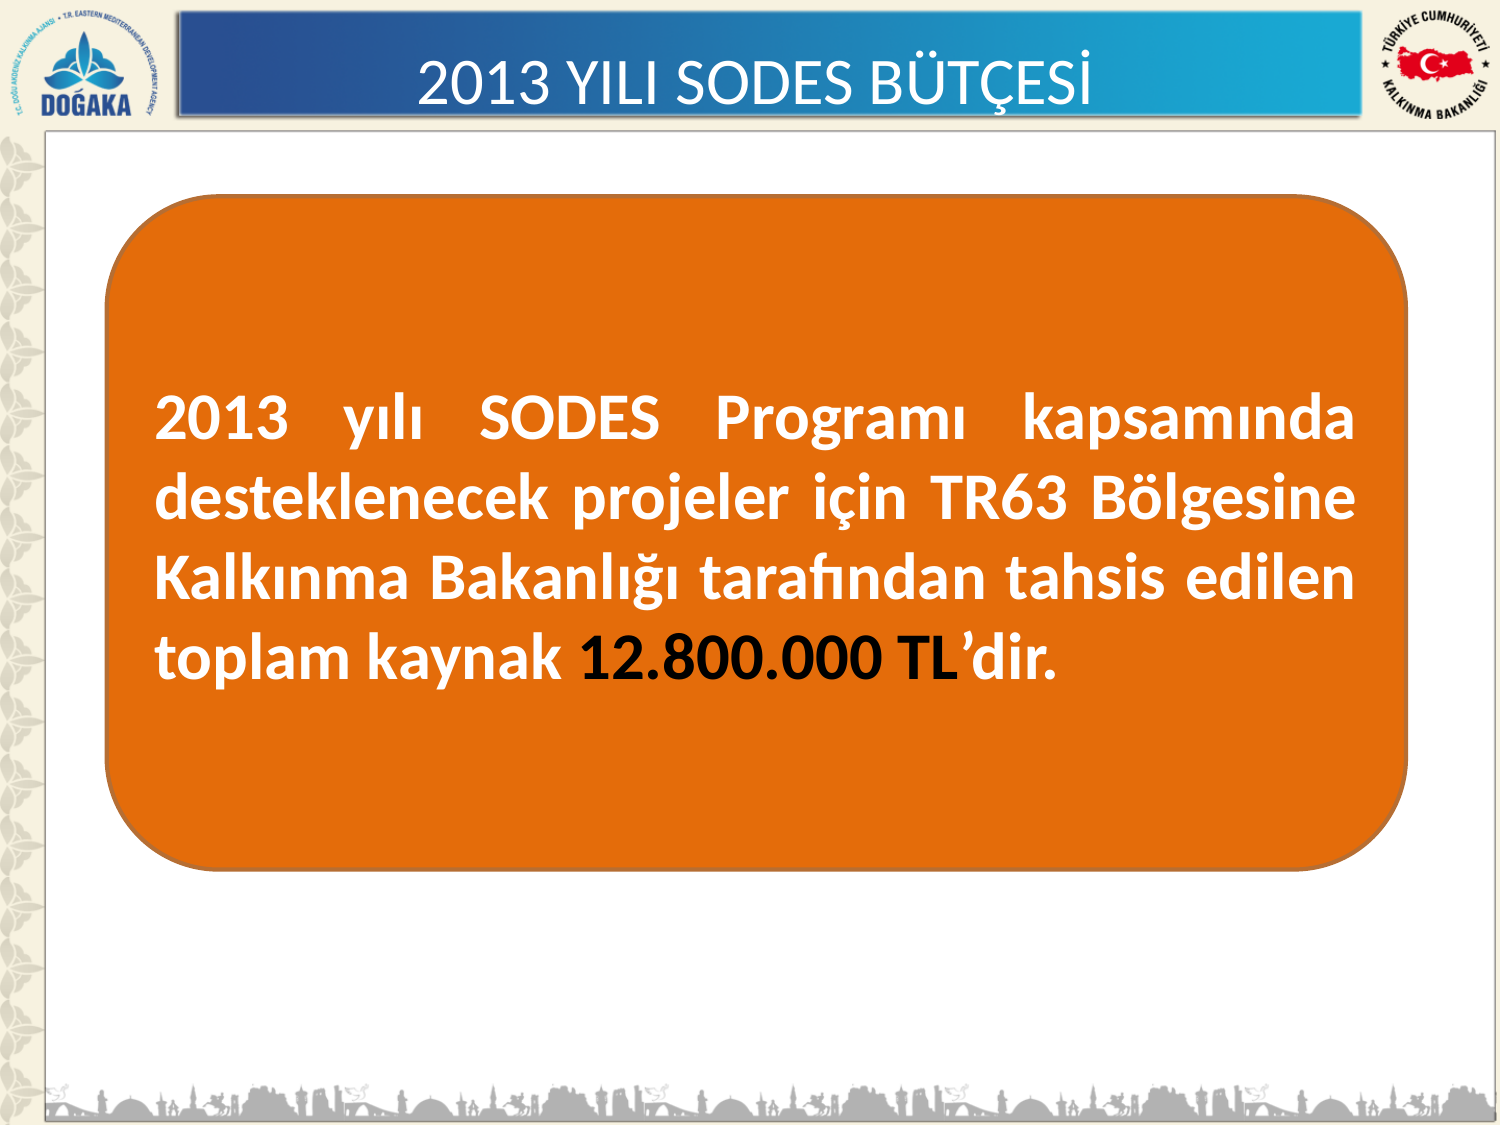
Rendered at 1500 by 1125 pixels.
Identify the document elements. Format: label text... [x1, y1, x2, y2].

list [88, 168, 1443, 983]
picture [0, 0, 1500, 1125]
text_box 2013 yılı SODES Programı kapsamında desteklenecek projeler için TR63 Bölgesine Kalkınma Bakanlığı tarafından tahsis edilen toplam kaynak 12.800.000 TL’dir. [104, 194, 1409, 872]
title 2013 YILI SODES BÜTÇESİ [159, 30, 1365, 126]
